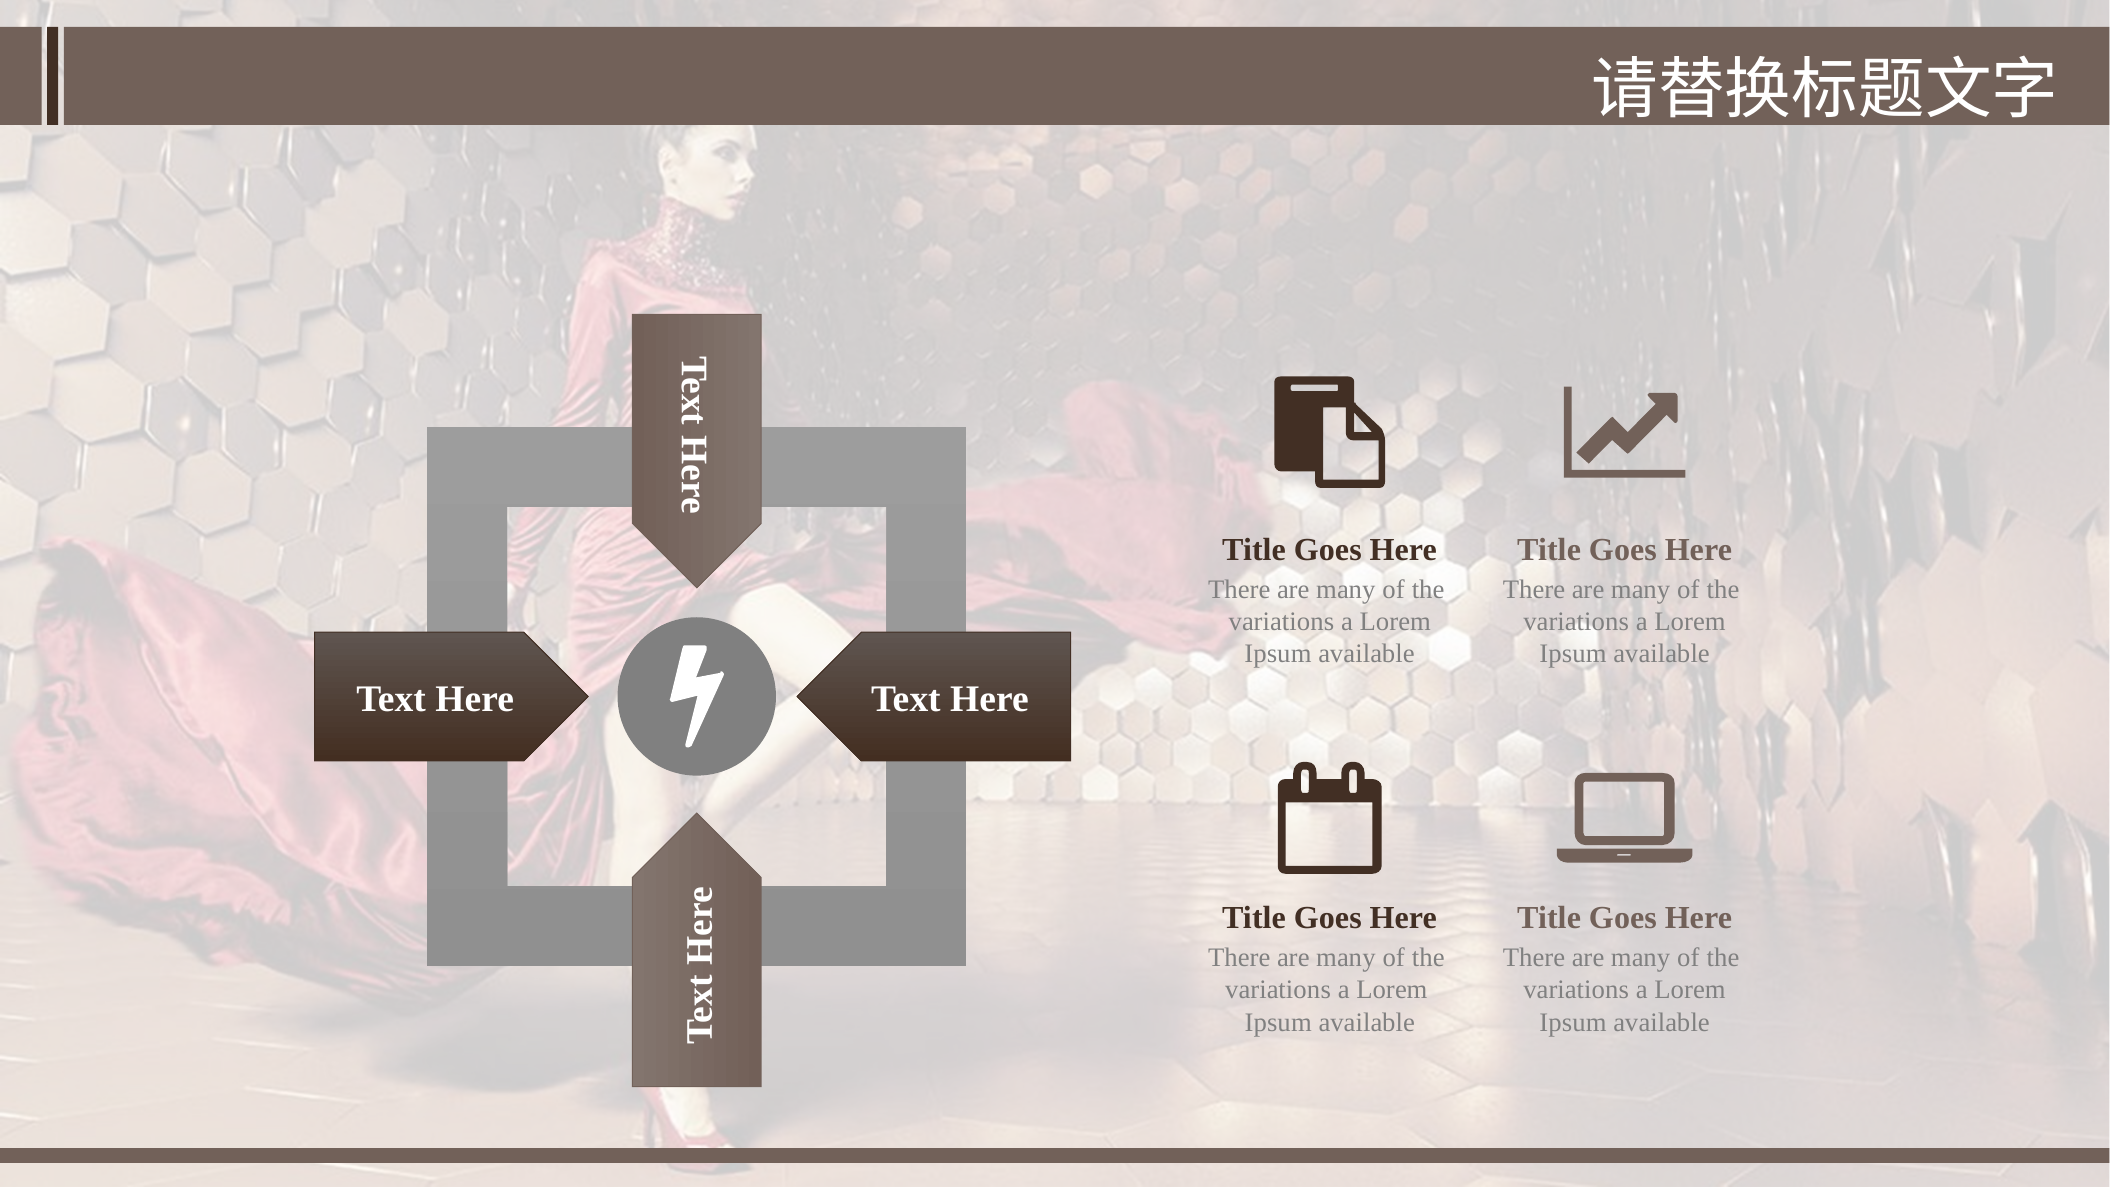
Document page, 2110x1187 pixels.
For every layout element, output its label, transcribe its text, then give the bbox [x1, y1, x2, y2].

text_box [1574, 772, 1675, 846]
text_box Text Here [631, 812, 762, 1088]
text_box [1556, 848, 1693, 863]
text_box Title Goes Here There are many of the variations a Lorem Ipsum available [1177, 888, 1470, 1044]
text_box Title Goes Here There are many of the variations a Lorem Ipsum available [1470, 888, 1779, 1044]
text_box [427, 762, 631, 967]
text_box Title Goes Here There are many of the variations a Lorem Ipsum available [1479, 520, 1770, 676]
text_box [1563, 386, 1686, 478]
text_box [1274, 376, 1386, 488]
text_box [617, 617, 776, 776]
text_box Text Here [631, 313, 762, 589]
text_box 请替换标题文字 [1576, 37, 2074, 133]
text_box Text Here [314, 631, 589, 762]
text_box [427, 426, 631, 631]
text_box Title Goes Here There are many of the variations a Lorem Ipsum available [1179, 520, 1479, 676]
text_box [63, 26, 2110, 126]
text_box [0, 26, 43, 126]
text_box [762, 426, 967, 631]
text_box [0, 1147, 2110, 1164]
text_box [1277, 761, 1382, 874]
text_box [762, 762, 967, 967]
text_box Text Here [796, 631, 1072, 762]
text_box [46, 26, 59, 126]
